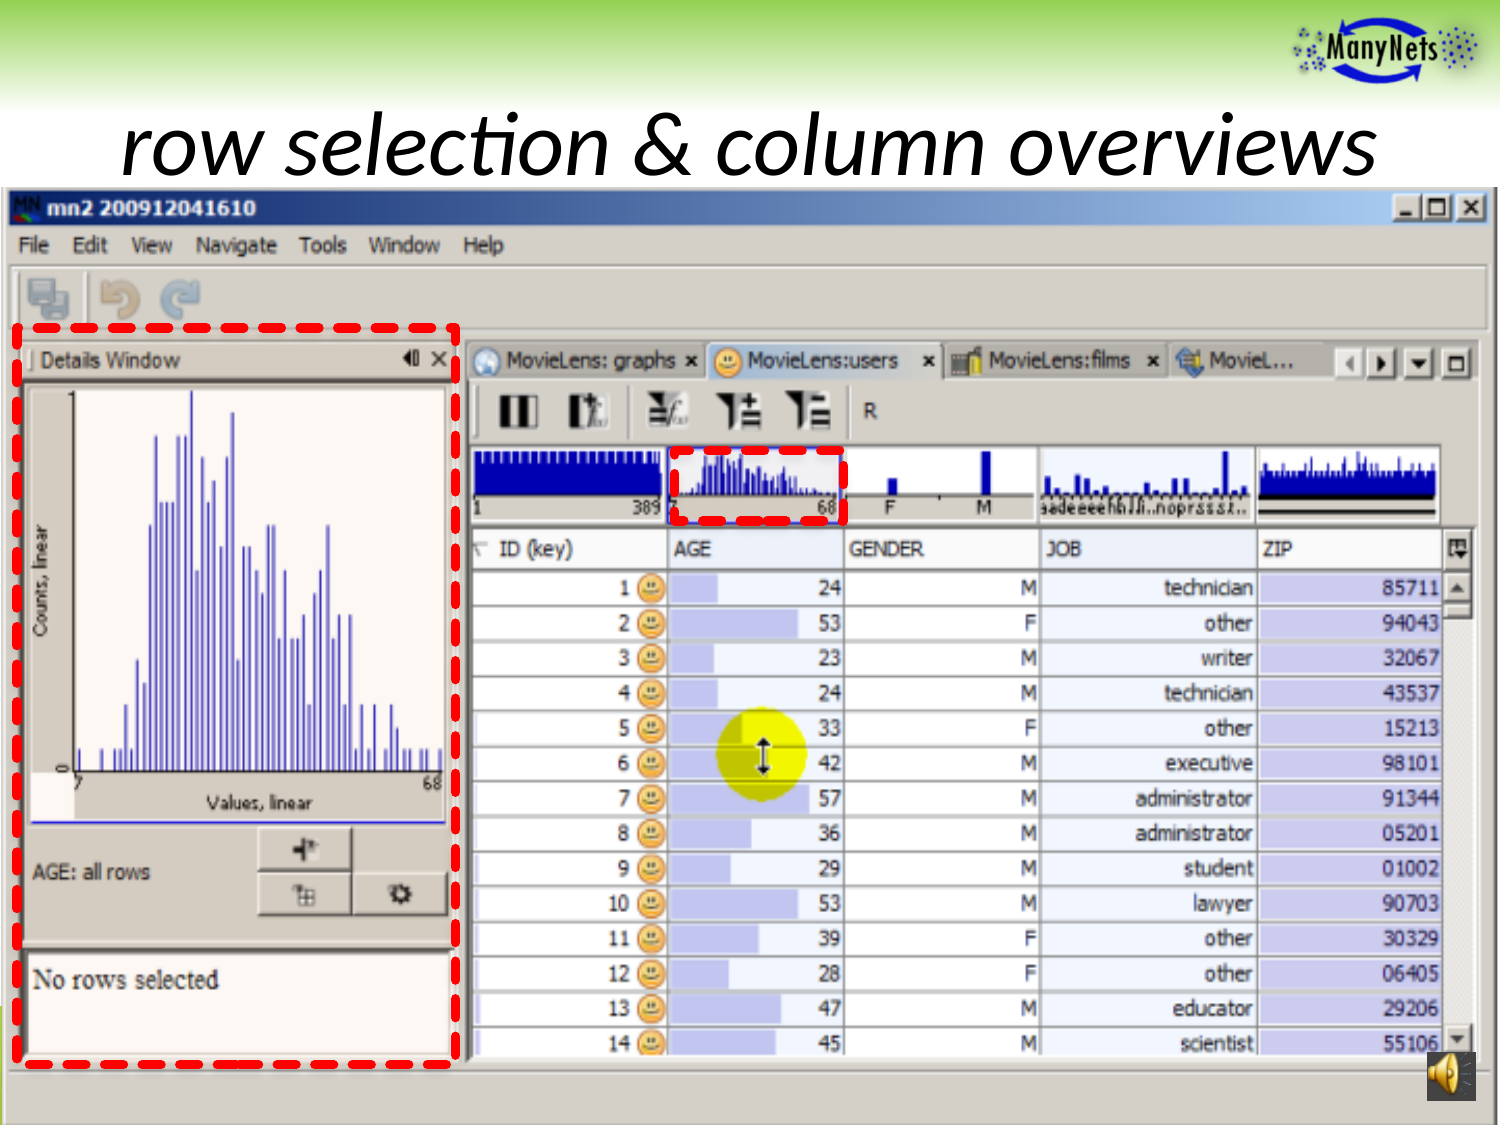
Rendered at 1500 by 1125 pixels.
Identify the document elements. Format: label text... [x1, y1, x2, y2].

title row selection & column overviews [75, 45, 1425, 185]
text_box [0, 187, 1500, 1125]
picture [1426, 1051, 1477, 1102]
picture [1276, 12, 1500, 90]
